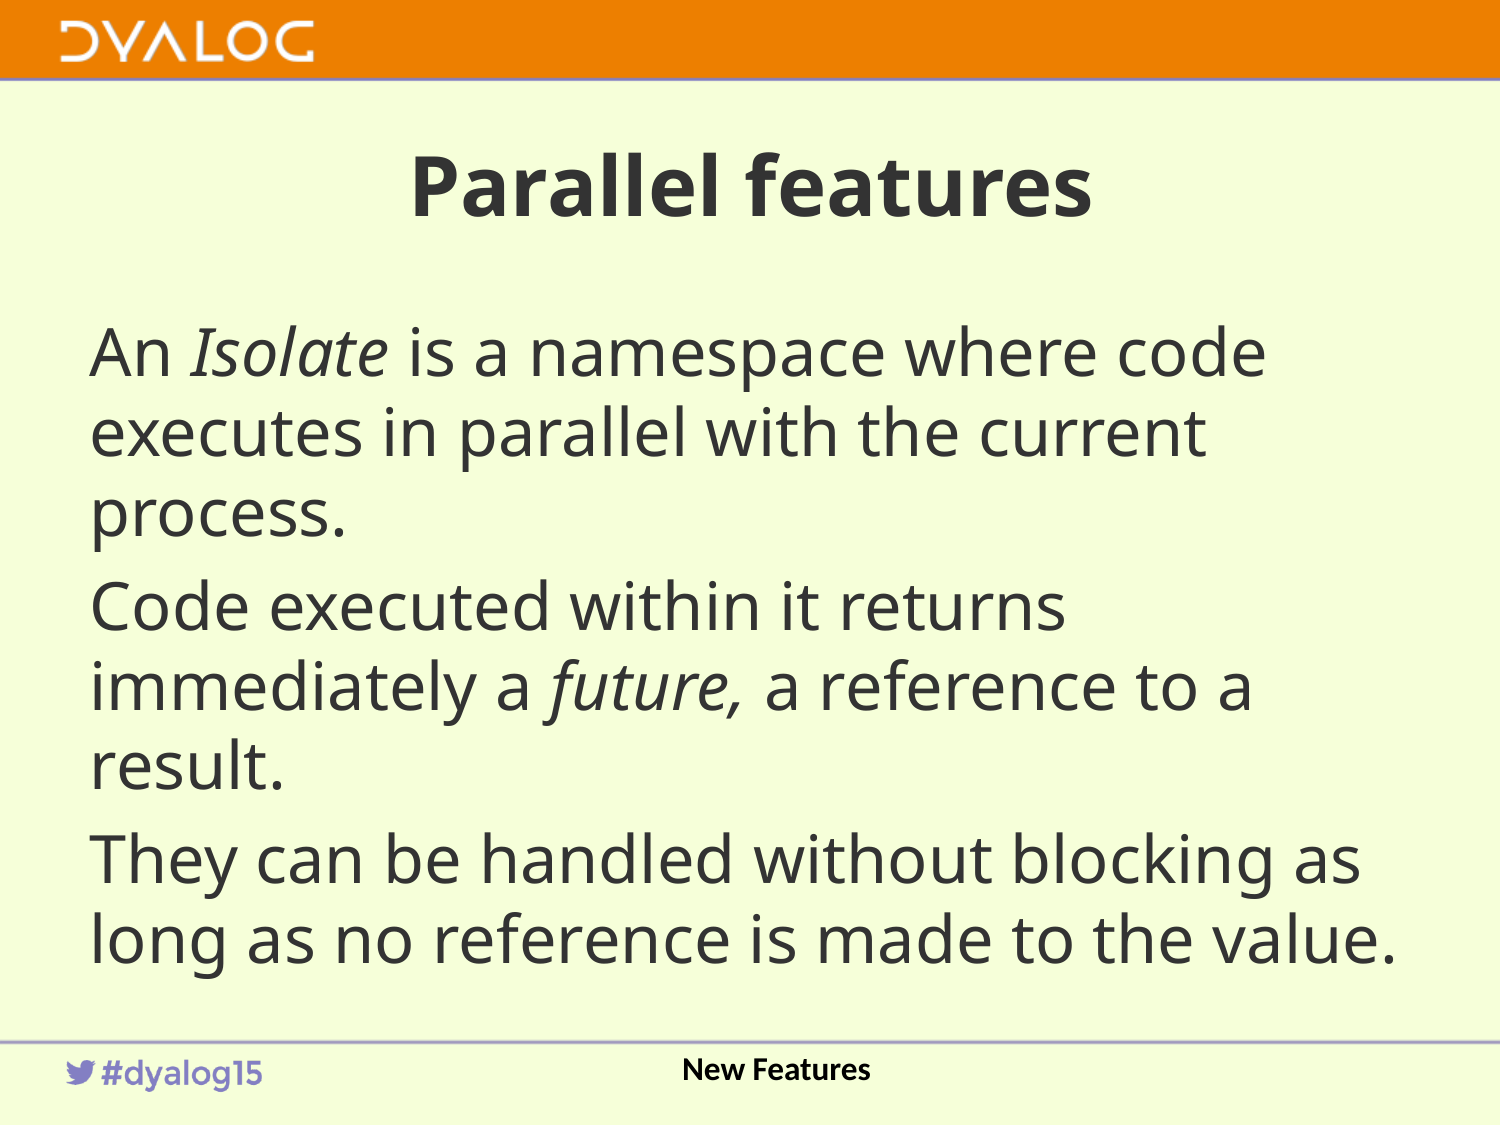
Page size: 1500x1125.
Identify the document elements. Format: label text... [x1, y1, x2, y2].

list An Isolate is a namespace where code executes in parallel with the current process. Code executed within it returns immediately a future, a reference to a result. They can be handled without blocking as long as no reference is made to the value. [75, 302, 1425, 1005]
title Parallel features [76, 125, 1427, 256]
footer New Features [667, 1039, 892, 1100]
picture [0, 0, 1500, 1125]
